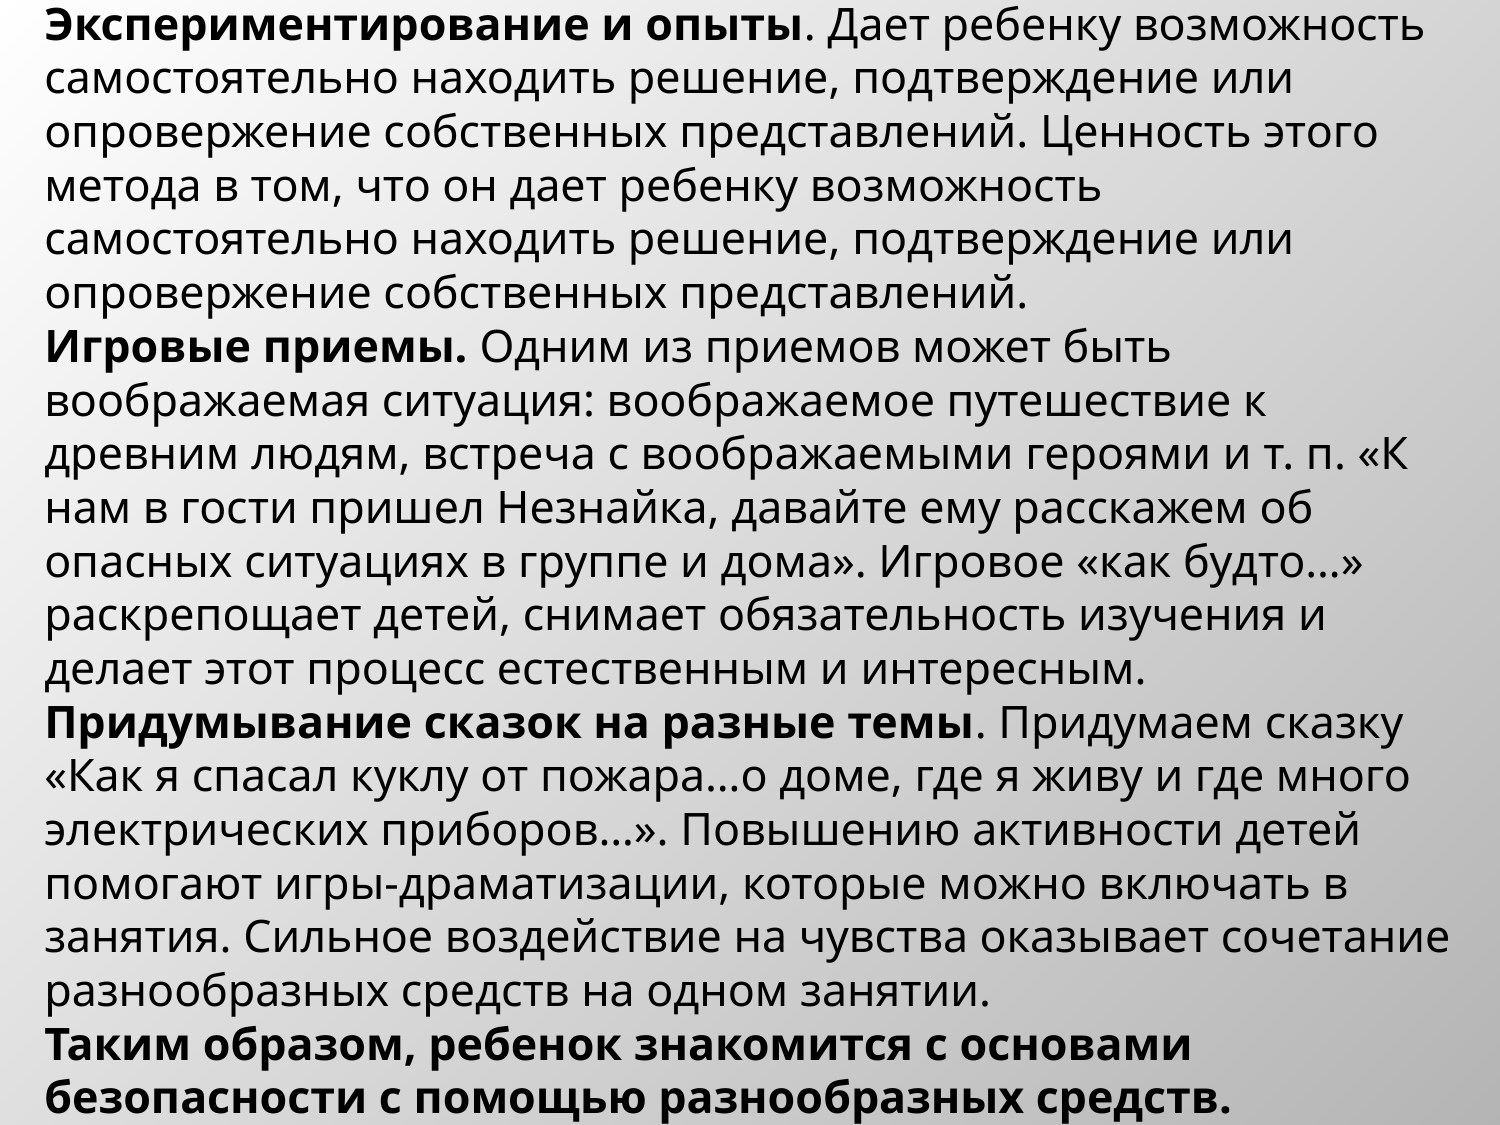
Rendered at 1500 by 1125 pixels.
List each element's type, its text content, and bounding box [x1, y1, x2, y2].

text_box Экспериментирование и опыты. Дает ребенку возможность самостоятельно находить решение, подтверждение или опровержение собственных представлений. Ценность этого метода в том, что он дает ребенку возможность самостоятельно находить решение, подтверждение или опровержение собственных представлений. Игровые приемы. Одним из приемов может быть воображаемая ситуация: воображаемое путешествие к древним людям, встреча с воображаемыми героями и т. п. «К нам в гости пришел Незнайка, давайте ему расскажем об опасных ситуациях в группе и дома». Игровое «как будто…» раскрепощает детей, снимает обязательность изучения и делает этот процесс естественным и интересным. Придумывание сказок на разные темы. Придумаем сказку «Как я спасал куклу от пожара…о доме, где я живу и где много электрических приборов…». Повышению активности детей помогают игры-драматизации, которые можно включать в занятия. Сильное воздействие на чувства оказывает сочетание разнообразных средств на одном занятии. Таким образом, ребенок знакомится с основами безопасности с помощью разнообразных средств. [29, 0, 1471, 1125]
